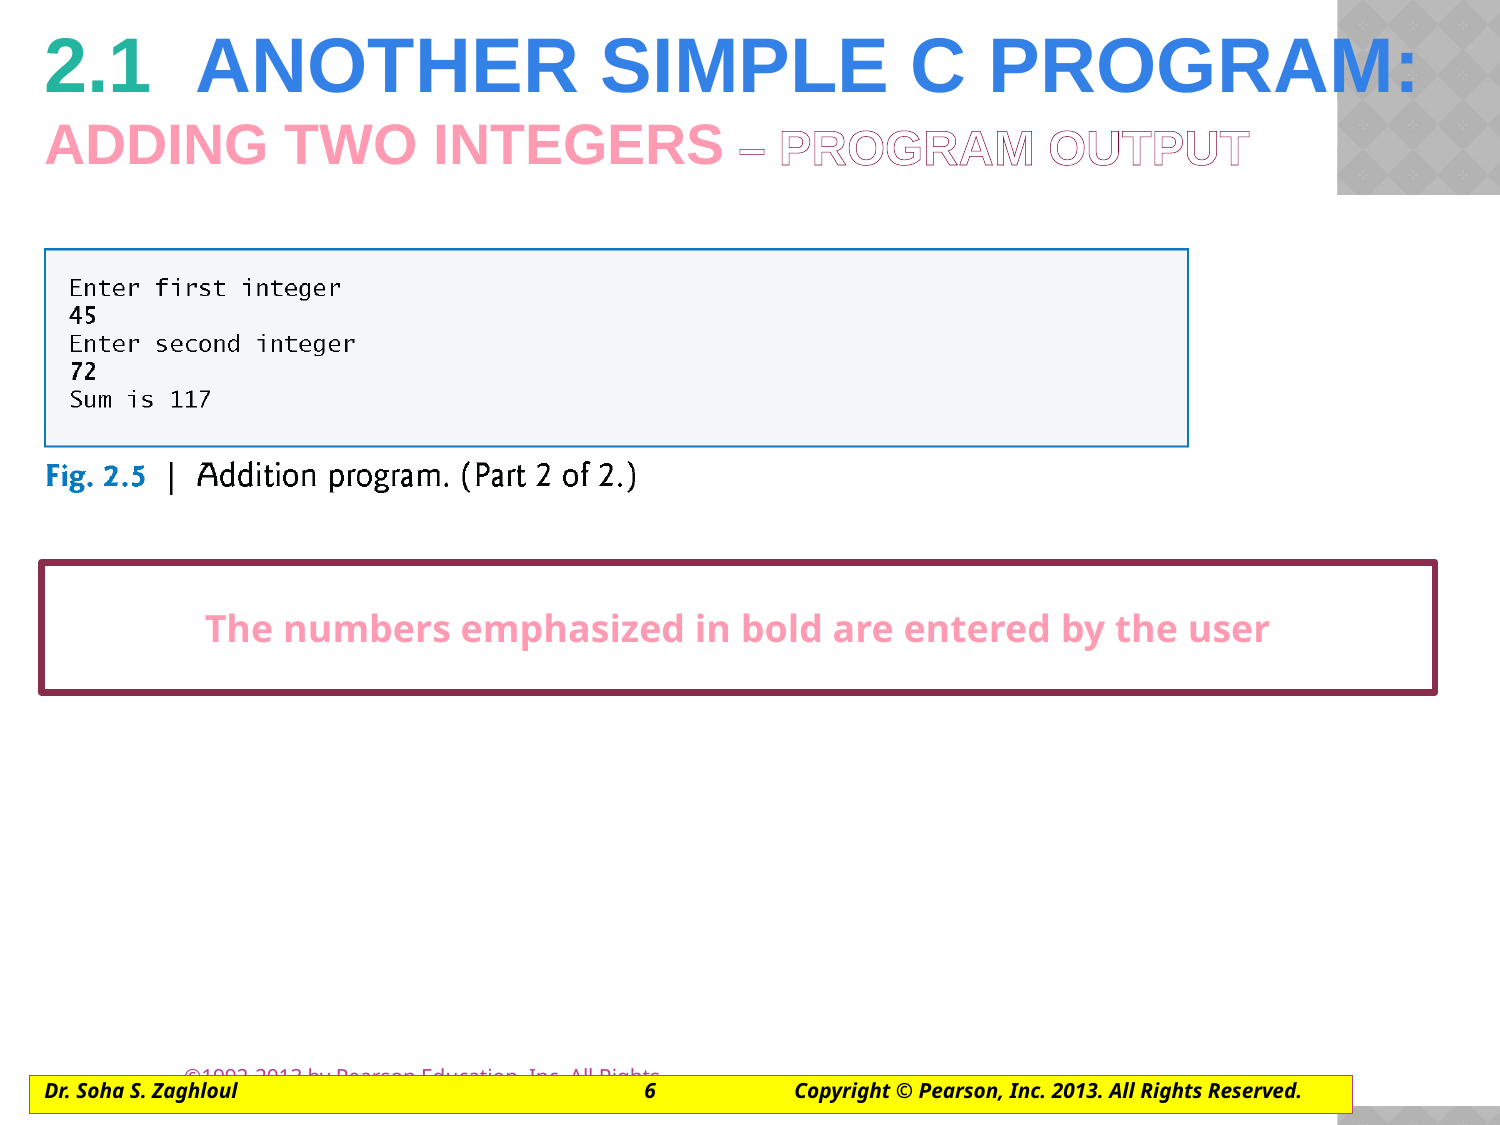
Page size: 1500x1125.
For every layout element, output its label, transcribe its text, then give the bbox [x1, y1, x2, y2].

text_box 2.1 Another Simple C Program: Adding Two Integers – PROGRAM OUTPUT [29, 7, 1447, 193]
picture [0, 194, 1500, 1107]
